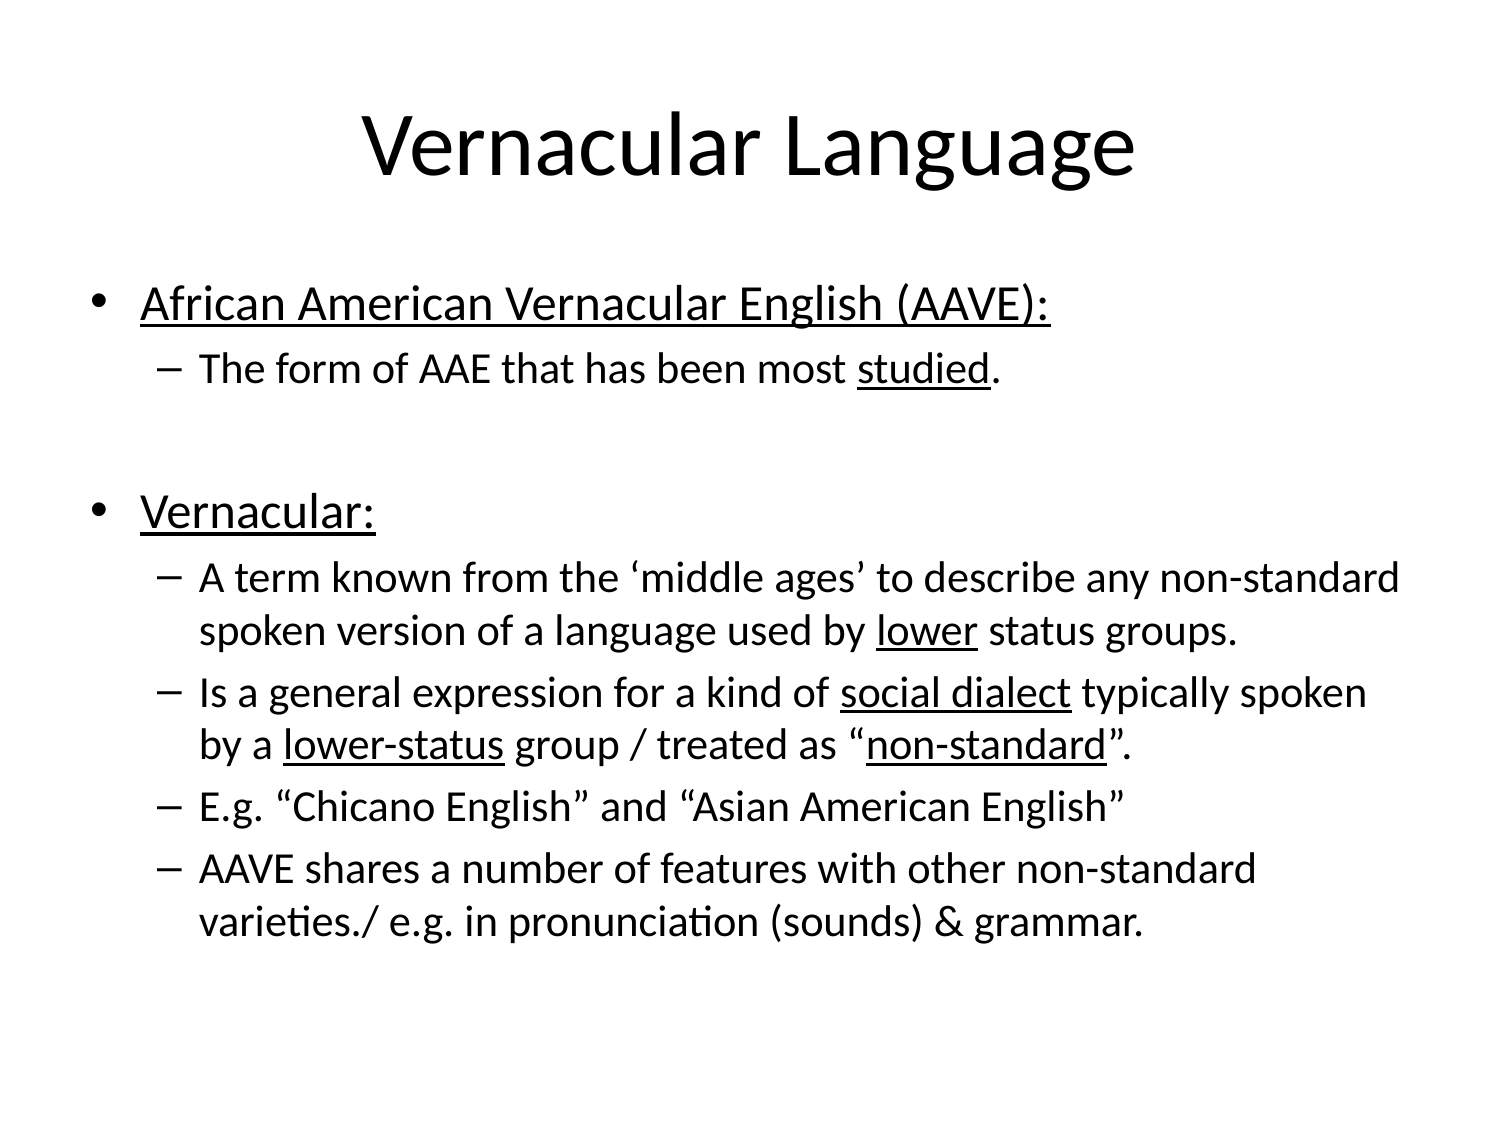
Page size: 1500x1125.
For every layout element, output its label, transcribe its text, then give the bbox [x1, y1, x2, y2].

list African American Vernacular English (AAVE): The form of AAE that has been most studied. Vernacular: A term known from the ‘middle ages’ to describe any non-standard spoken version of a language used by lower status groups. Is a general expression for a kind of social dialect typically spoken by a lower-status group / treated as “non-standard”. E.g. “Chicano English” and “Asian American English” AAVE shares a number of features with other non-standard varieties./ e.g. in pronunciation (sounds) & grammar. [75, 262, 1425, 1005]
title Vernacular Language [75, 45, 1425, 233]
